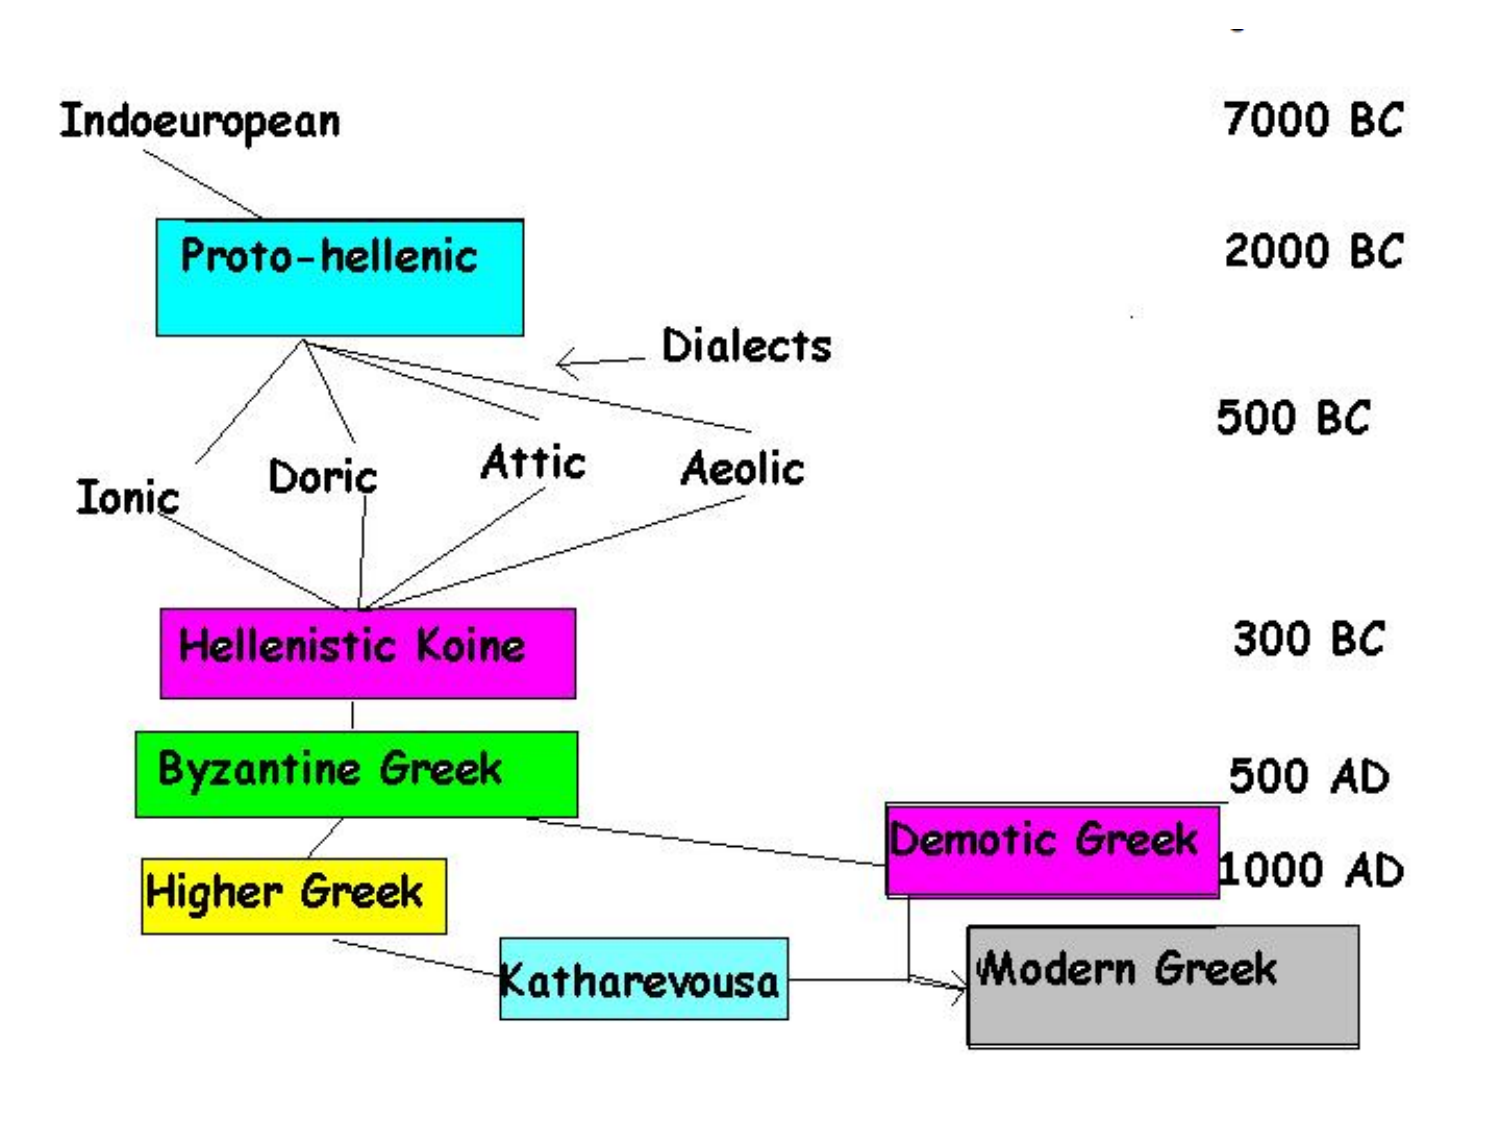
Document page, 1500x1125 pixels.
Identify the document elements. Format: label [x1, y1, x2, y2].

picture [49, 28, 1451, 1094]
